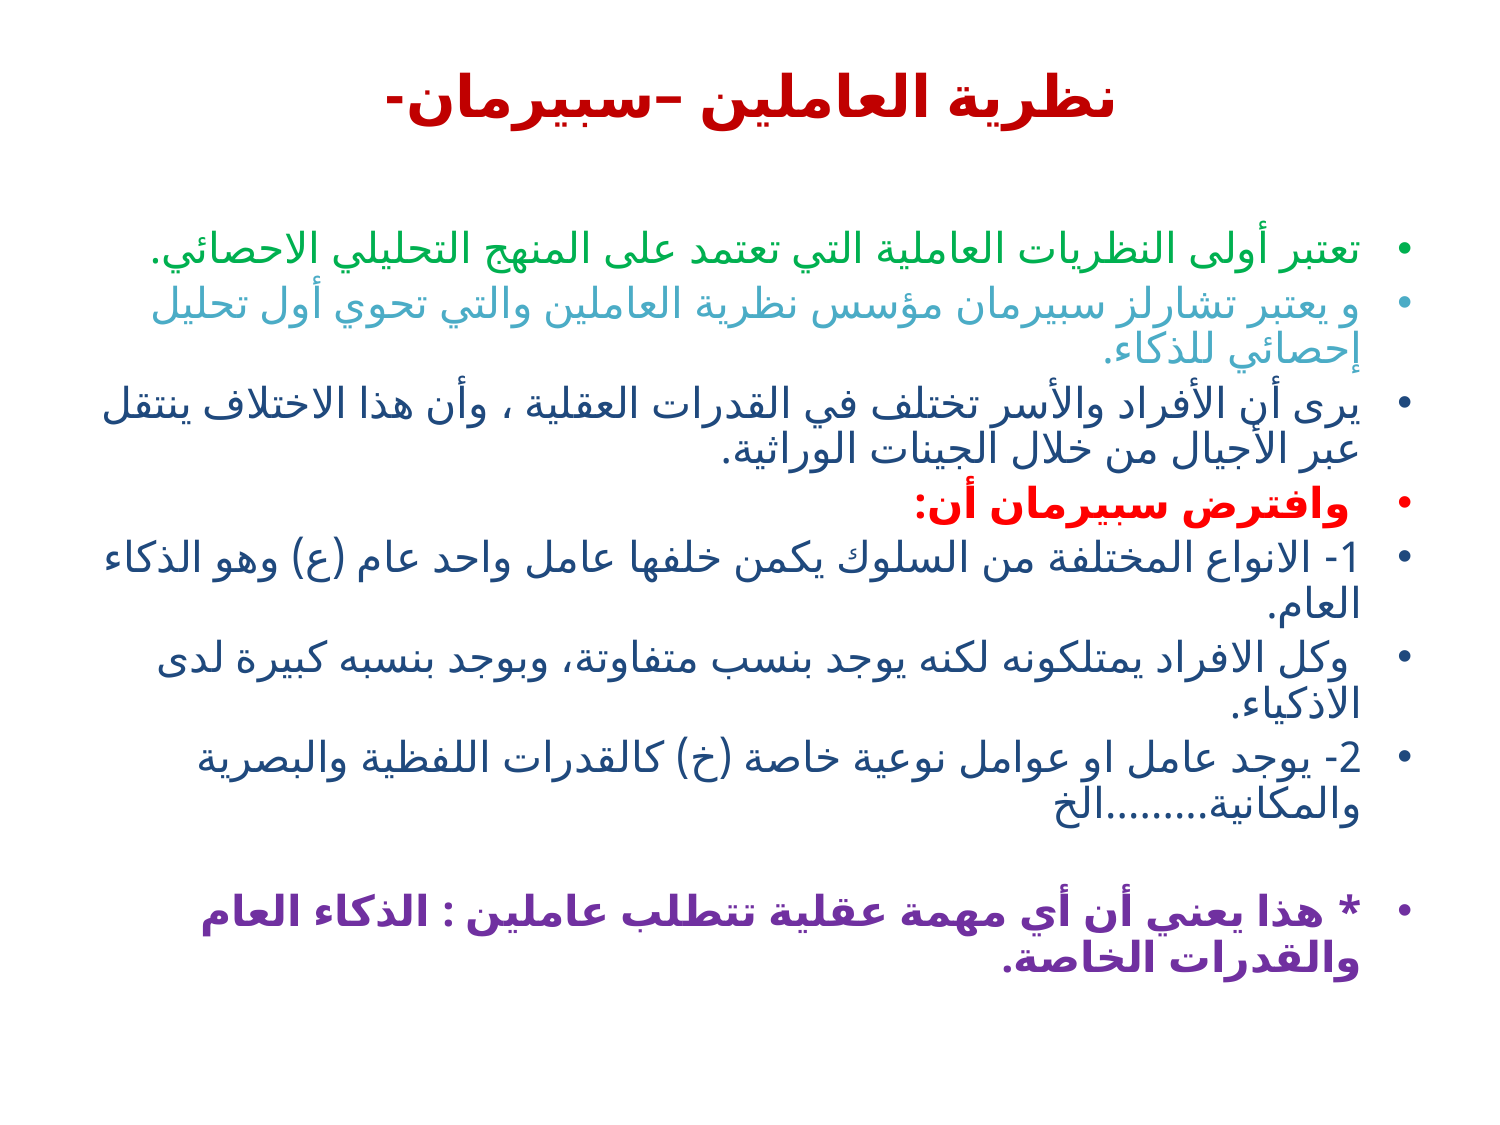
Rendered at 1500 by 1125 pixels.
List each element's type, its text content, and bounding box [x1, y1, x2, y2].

list تعتبر أولى النظريات العاملية التي تعتمد على المنهج التحليلي الاحصائي. و يعتبر تشارلز سبيرمان مؤسس نظرية العاملين والتي تحوي أول تحليل إحصائي للذكاء. يرى أن الأفراد والأسر تختلف في القدرات العقلية ، وأن هذا الاختلاف ينتقل عبر الأجيال من خلال الجينات الوراثية. وافترض سبيرمان أن: 1- الانواع المختلفة من السلوك يكمن خلفها عامل واحد عام (ع) وهو الذكاء العام. وكل الافراد يمتلكونه لكنه يوجد بنسب متفاوتة، وبوجد بنسبه كبيرة لدى الاذكياء. 2- يوجد عامل او عوامل نوعية خاصة (خ) كالقدرات اللفظية والبصرية والمكانية.........الخ * هذا يعني أن أي مهمة عقلية تتطلب عاملين : الذكاء العام والقدرات الخاصة. [75, 219, 1425, 1005]
title نظرية العاملين –سبيرمان- [76, 0, 1427, 188]
